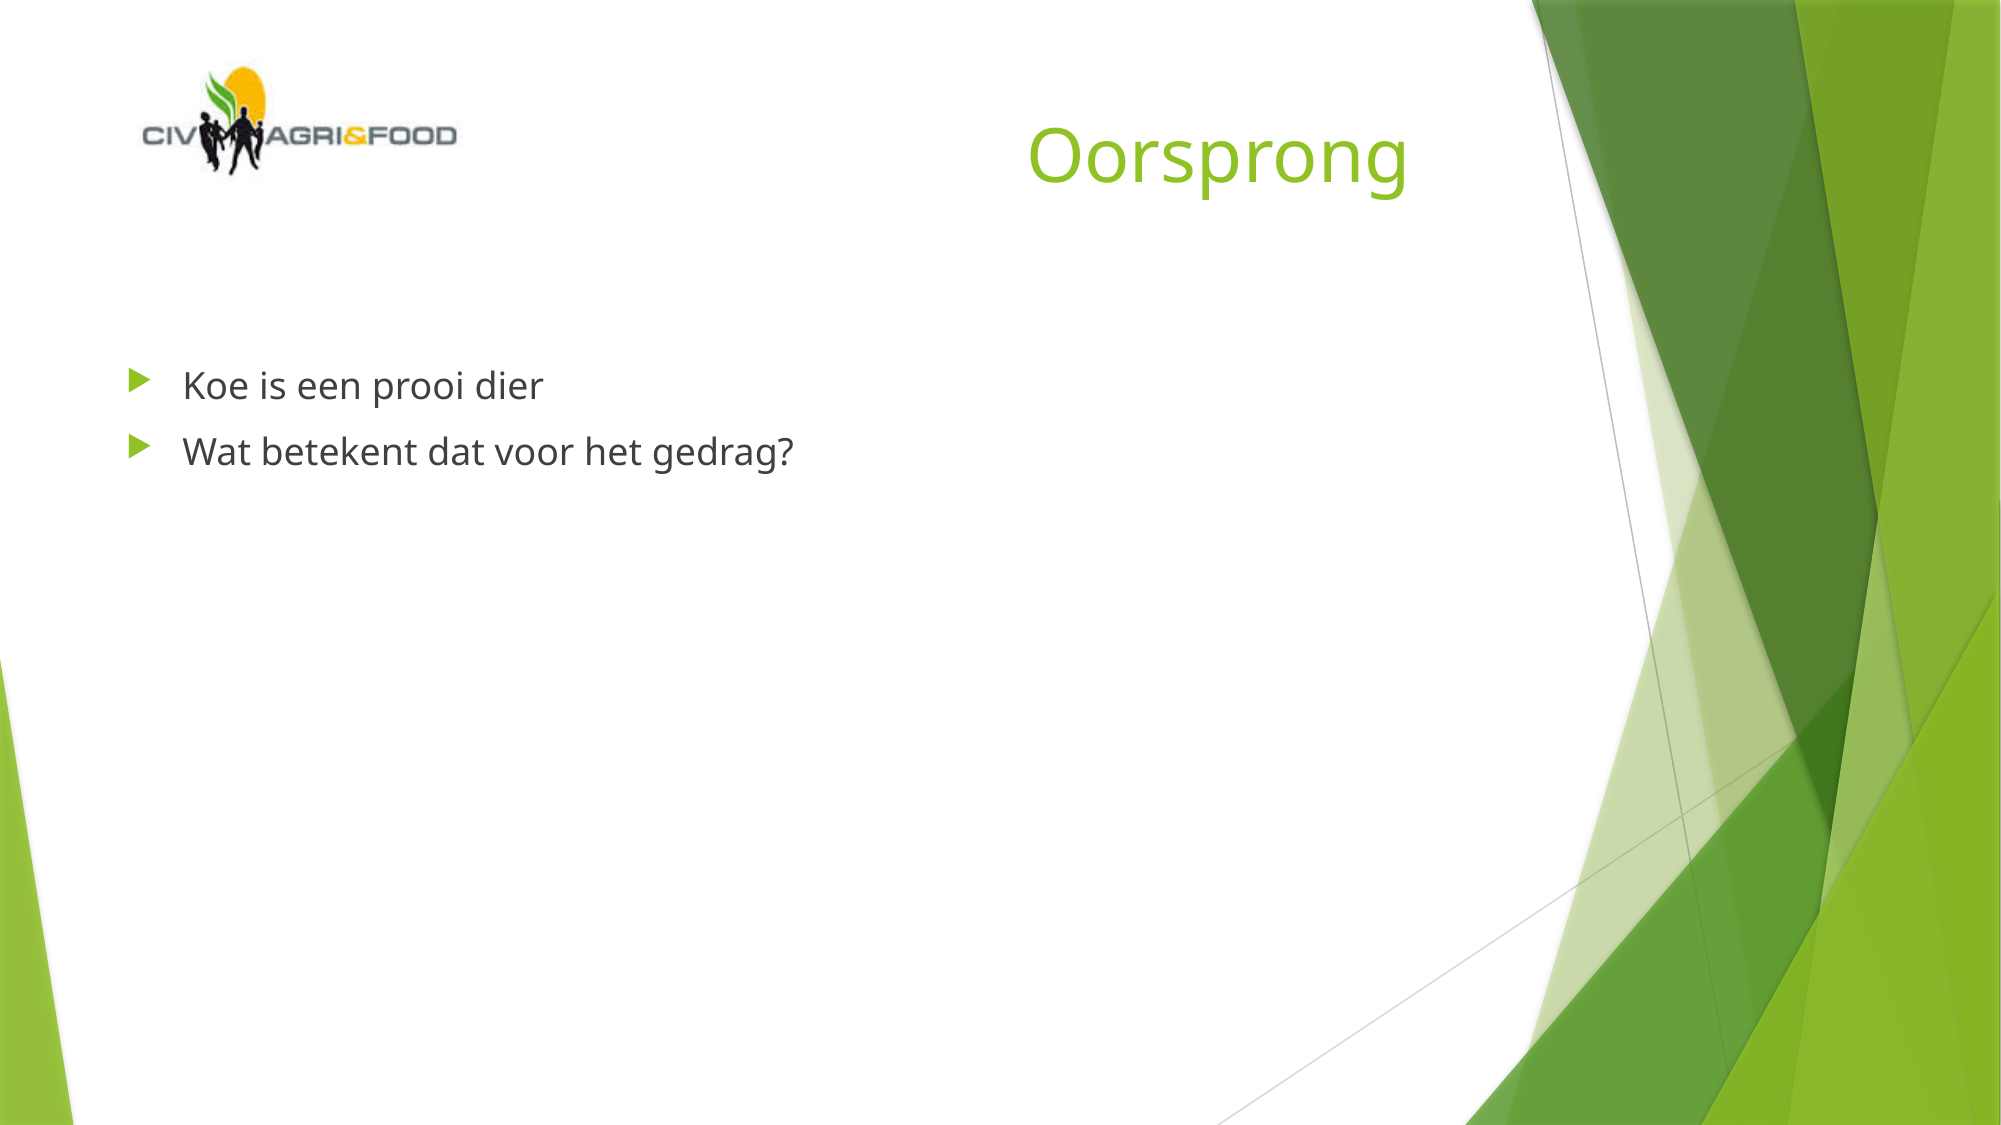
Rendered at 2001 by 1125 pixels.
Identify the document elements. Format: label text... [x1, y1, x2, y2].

picture [137, 59, 463, 99]
list Koe is een prooi dier Wat betekent dat voor het gedrag? [111, 354, 1522, 992]
title Oorsprong [111, 99, 1522, 317]
